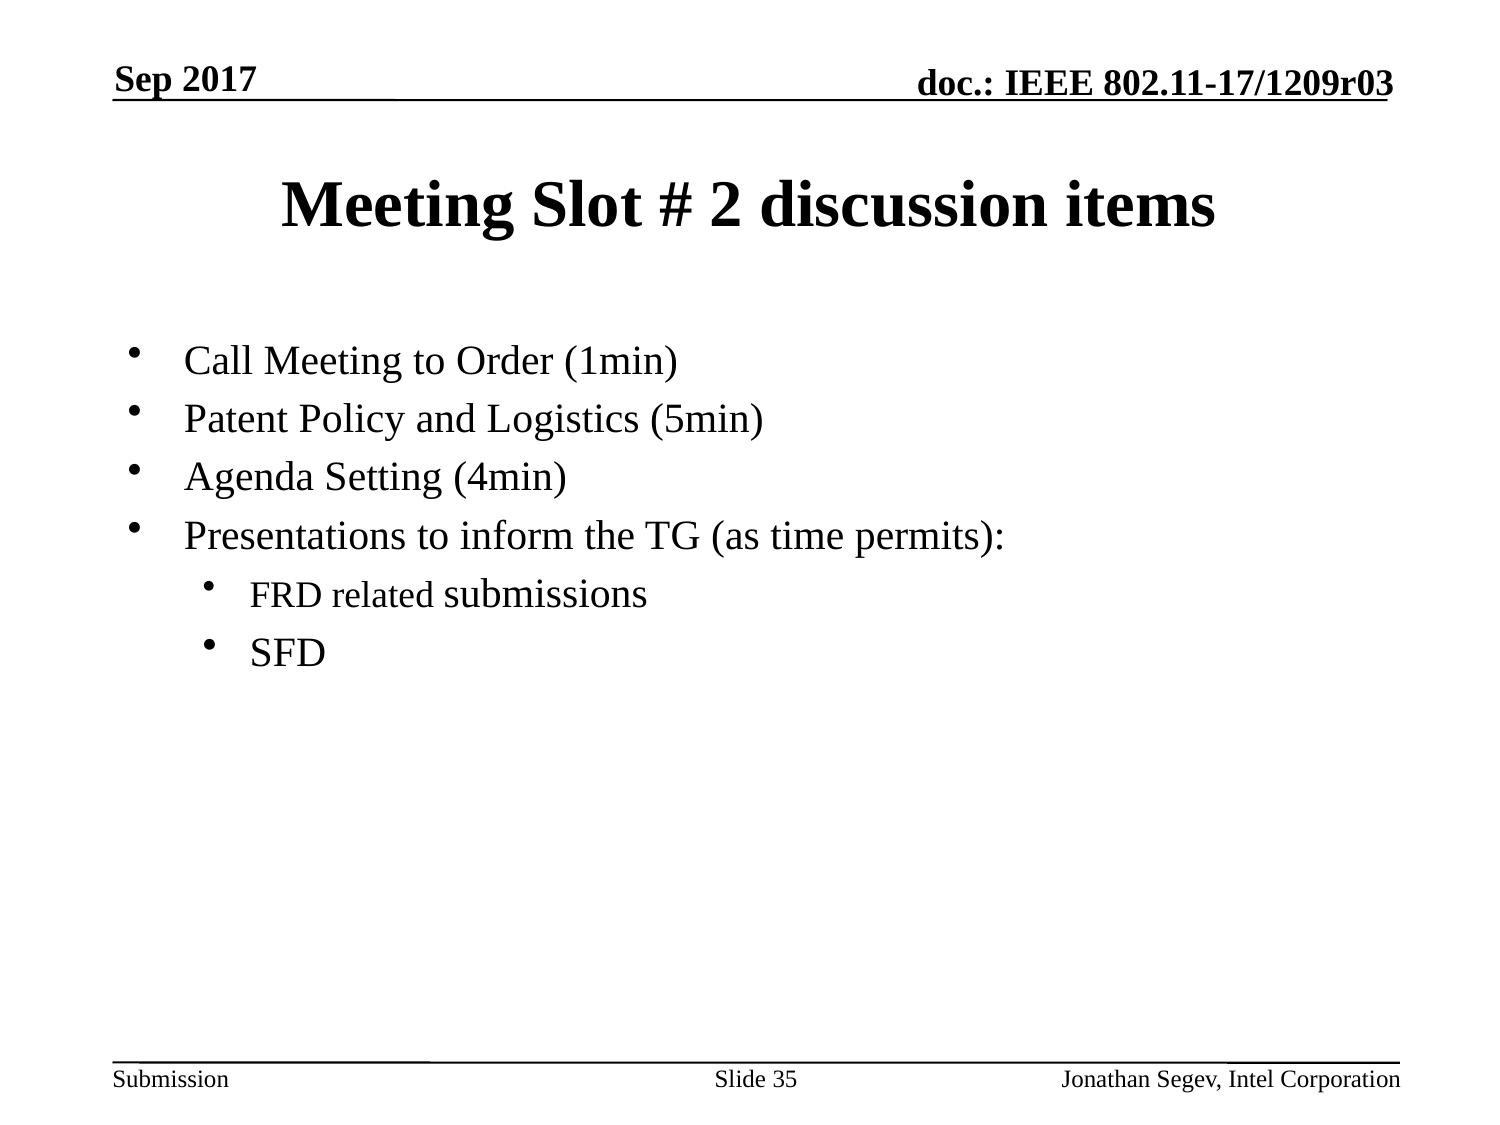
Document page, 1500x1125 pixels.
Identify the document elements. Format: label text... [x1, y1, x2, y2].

title Meeting Slot # 2 discussion items [112, 112, 1388, 288]
list Call Meeting to Order (1min) Patent Policy and Logistics (5min) Agenda Setting (4min) Presentations to inform the TG (as time permits): FRD related submissions SFD [112, 324, 1388, 1000]
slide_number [114, 54, 423, 100]
slide_number Slide 35 [712, 1061, 800, 1123]
footer Jonathan Segev, Intel Corporation [878, 1061, 1402, 1093]
